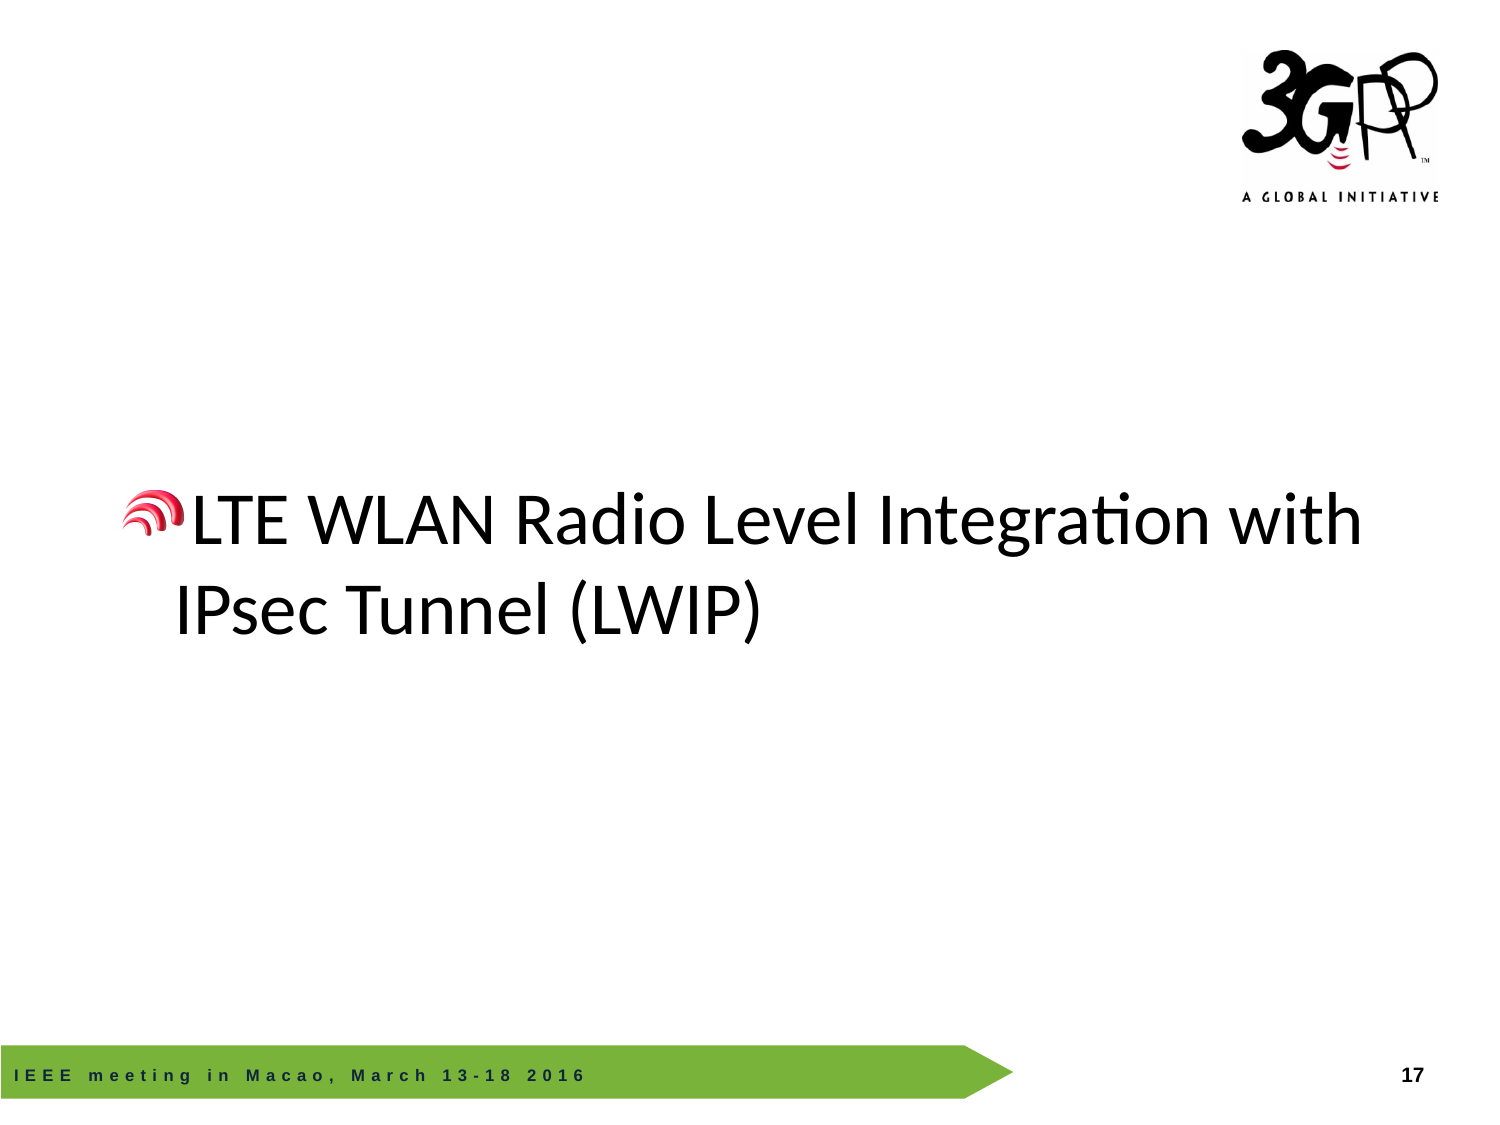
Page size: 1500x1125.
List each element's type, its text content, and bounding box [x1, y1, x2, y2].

list LTE WLAN Radio Level Integration with IPsec Tunnel (LWIP) [103, 461, 1383, 639]
picture [1242, 50, 1438, 202]
picture [118, 487, 171, 541]
